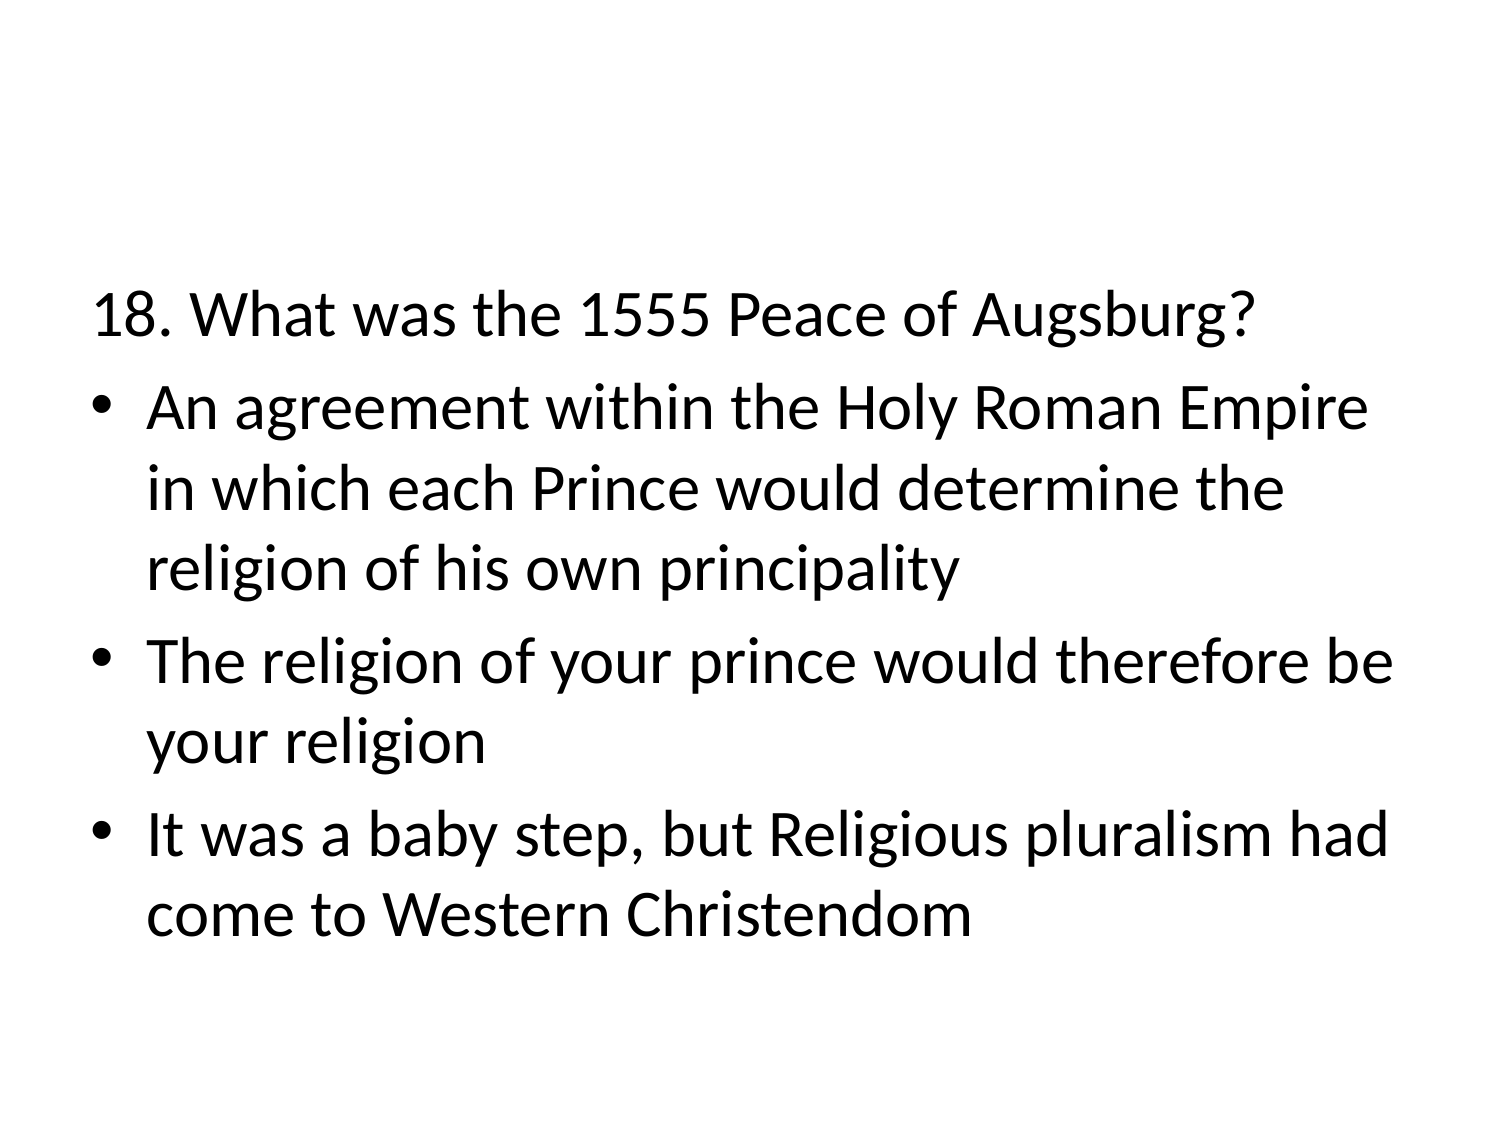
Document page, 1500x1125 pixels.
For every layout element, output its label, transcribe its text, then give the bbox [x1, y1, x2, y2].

list 18. What was the 1555 Peace of Augsburg? An agreement within the Holy Roman Empire in which each Prince would determine the religion of his own principality The religion of your prince would therefore be your religion It was a baby step, but Religious pluralism had come to Western Christendom [75, 262, 1425, 1005]
